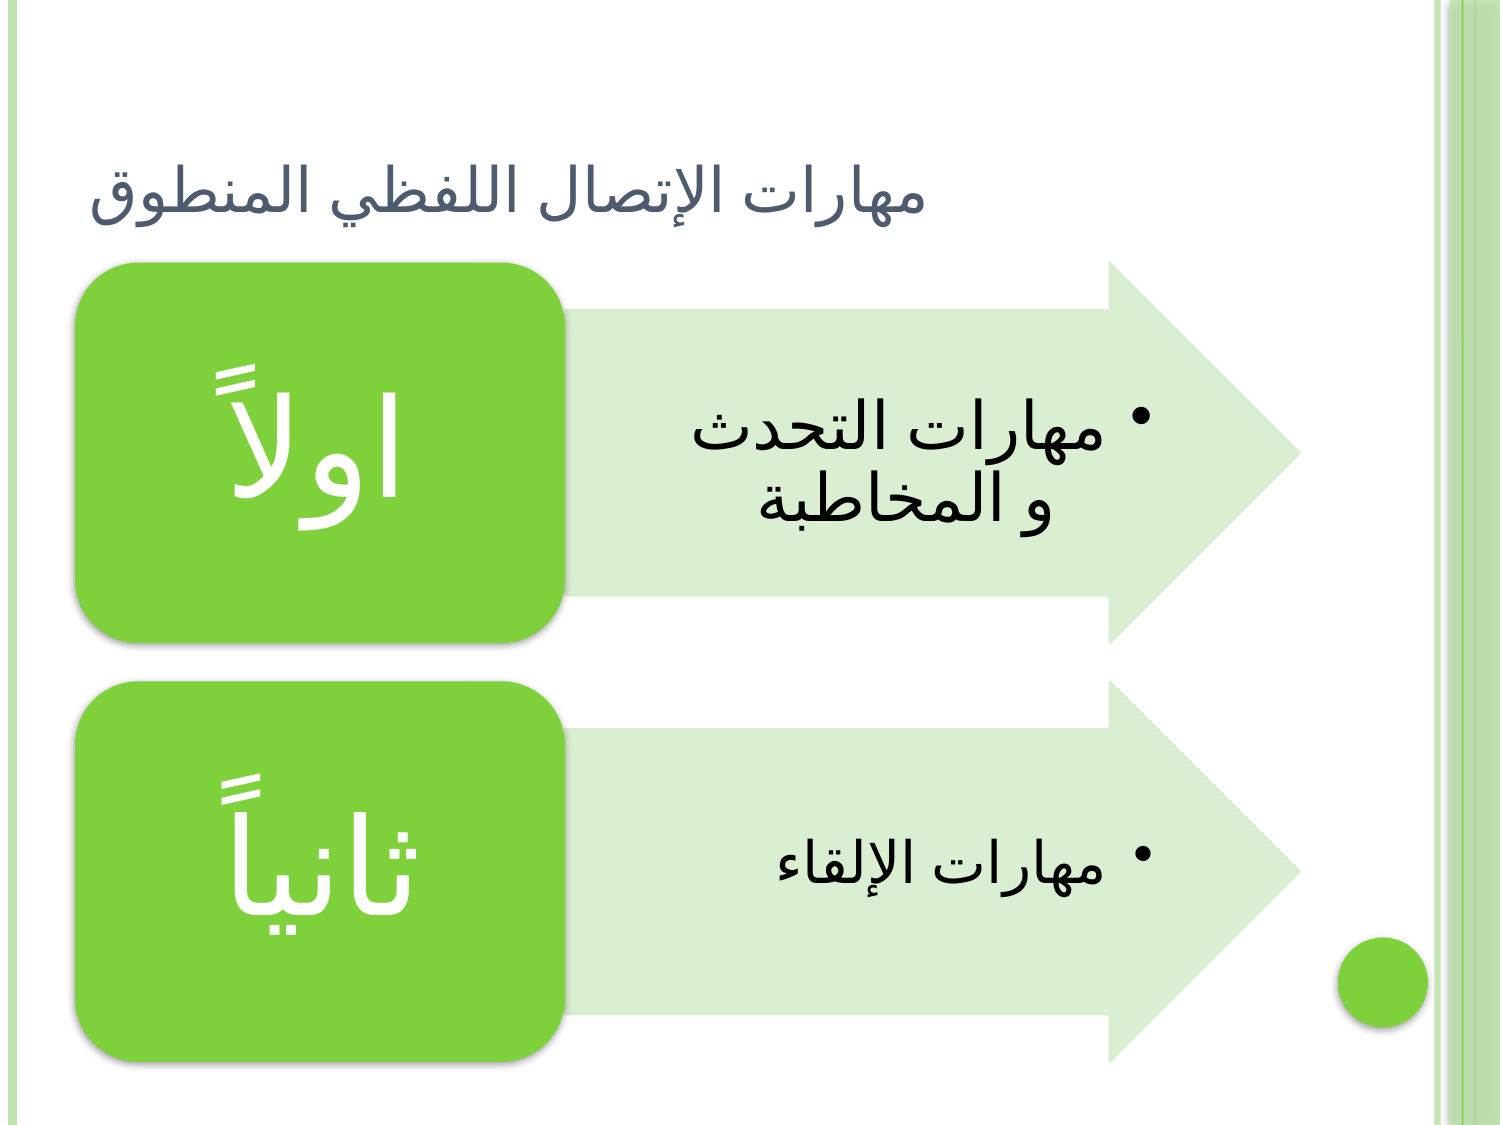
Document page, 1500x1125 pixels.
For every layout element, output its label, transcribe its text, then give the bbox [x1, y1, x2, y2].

title مهارات الإتصال اللفظي المنطوق [75, 45, 1300, 233]
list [74, 261, 1301, 1063]
